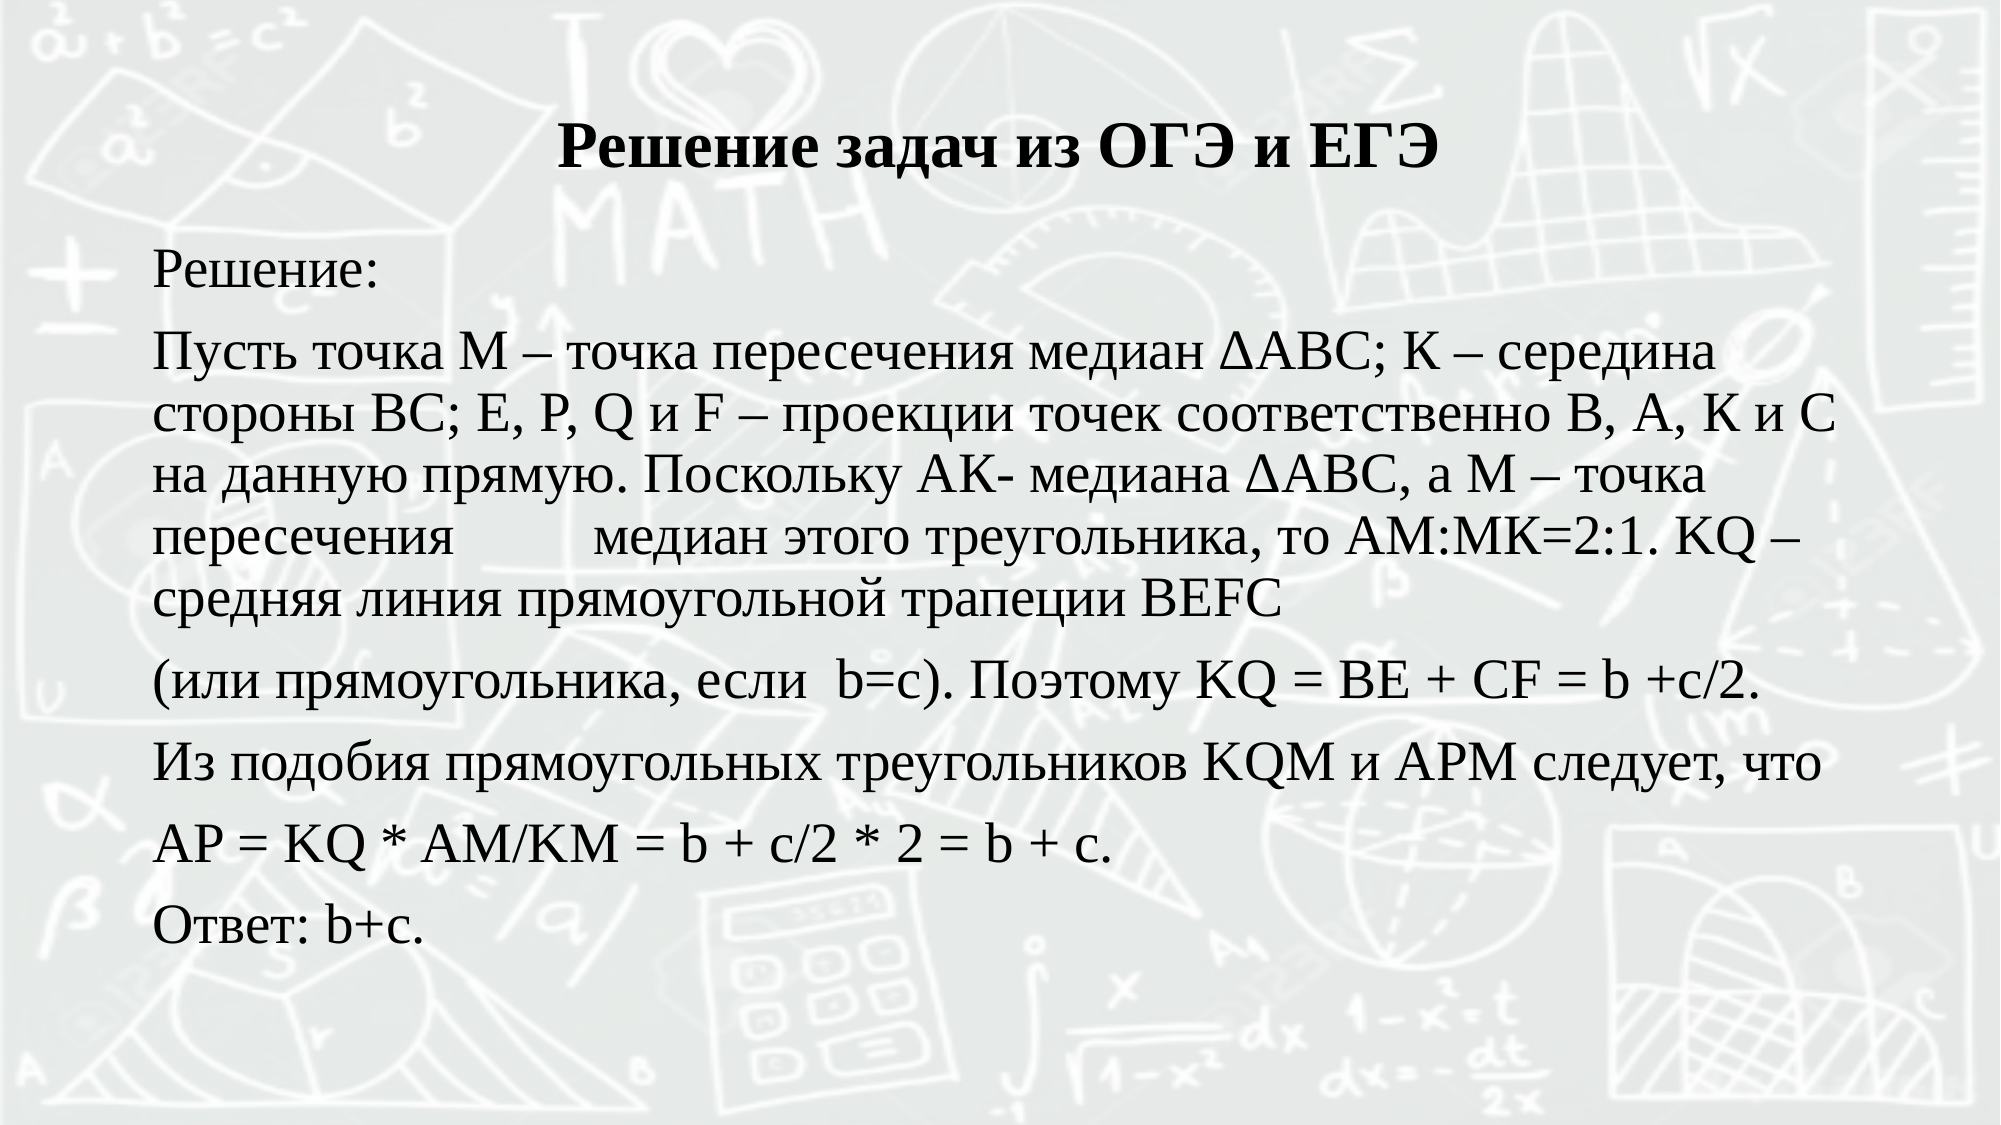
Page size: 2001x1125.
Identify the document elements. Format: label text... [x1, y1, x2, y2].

title Решение задач из ОГЭ и ЕГЭ [137, 59, 1863, 231]
list Решение: Пусть точка М – точка пересечения медиан ΔАВС; К – середина стороны ВС; E, P, Q и F – проекции точек соответственно В, А, К и С на данную прямую. Поскольку АК- медиана ΔАВС, а М – точка пересечения медиан этого треугольника, то АМ:МК=2:1. KQ – средняя линия прямоугольной трапеции BEFC (или прямоугольника, если b=c). Поэтому KQ = BE + CF = b +c/2. Из подобия прямоугольных треугольников KQM и APM следует, что AP = KQ * AM/KM = b + c/2 * 2 = b + c. Ответ: b+c. [137, 231, 1863, 1014]
